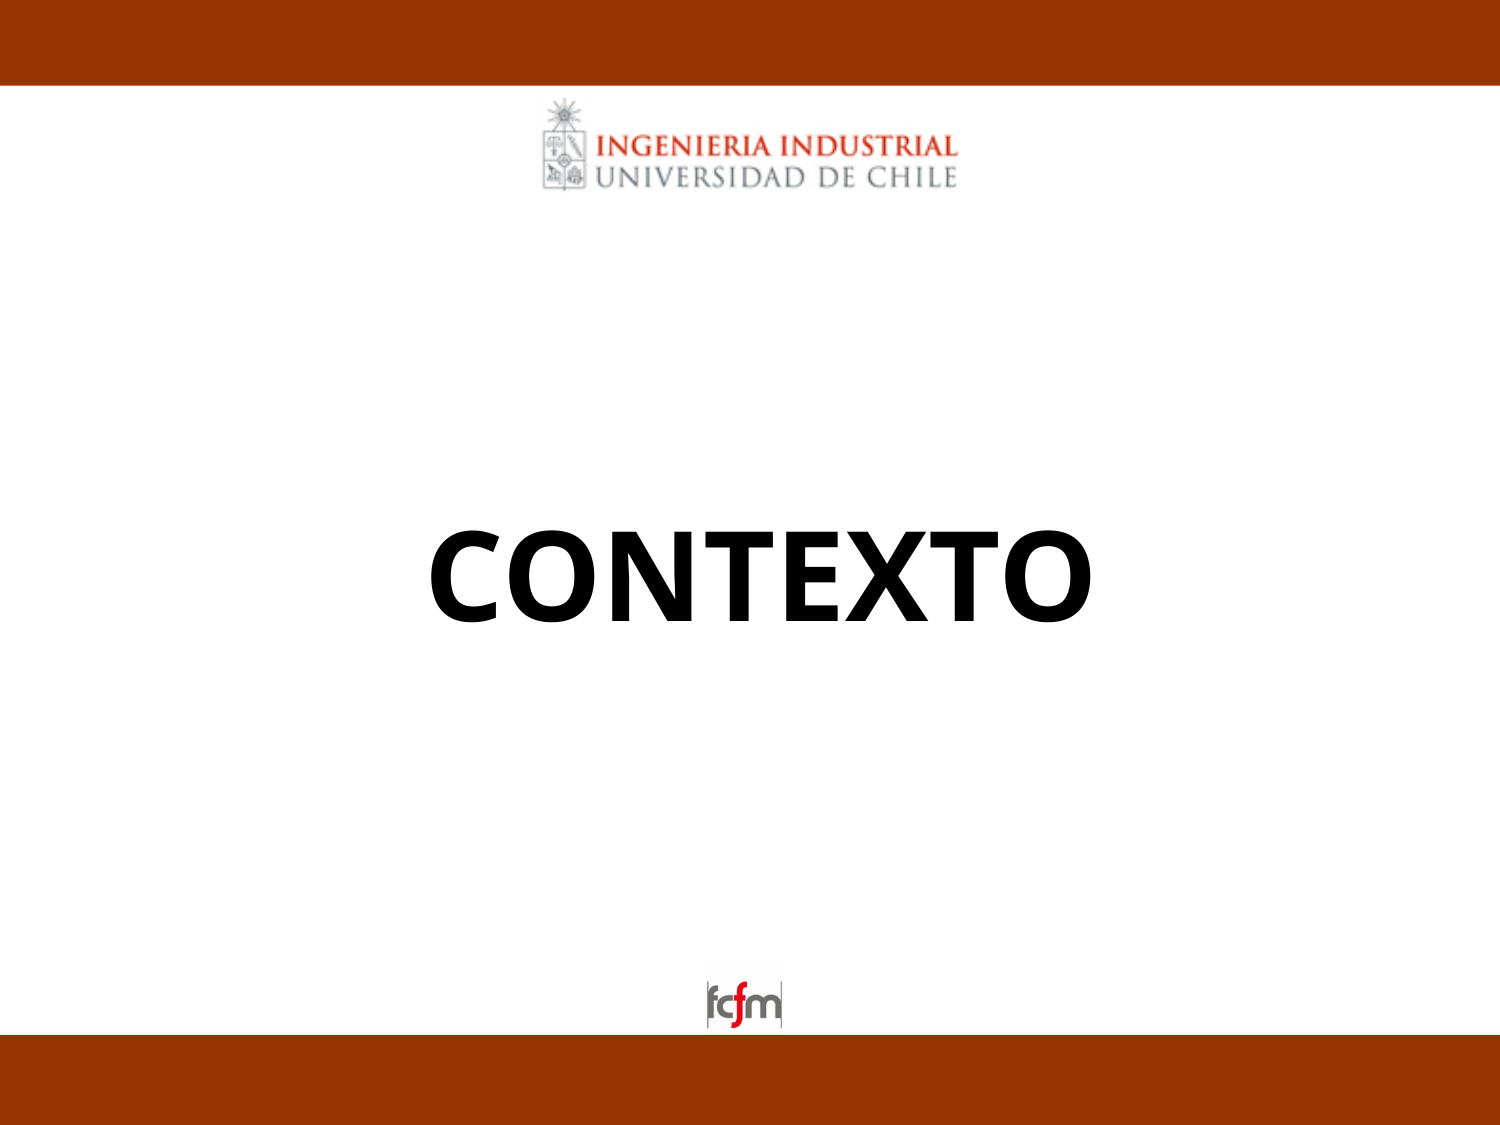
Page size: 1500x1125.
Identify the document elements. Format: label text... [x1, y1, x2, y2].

picture [702, 959, 786, 1036]
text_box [525, 89, 975, 197]
text_box CONTEXTO [64, 290, 1459, 798]
text_box [0, 1034, 1500, 1125]
text_box [0, 0, 1500, 86]
